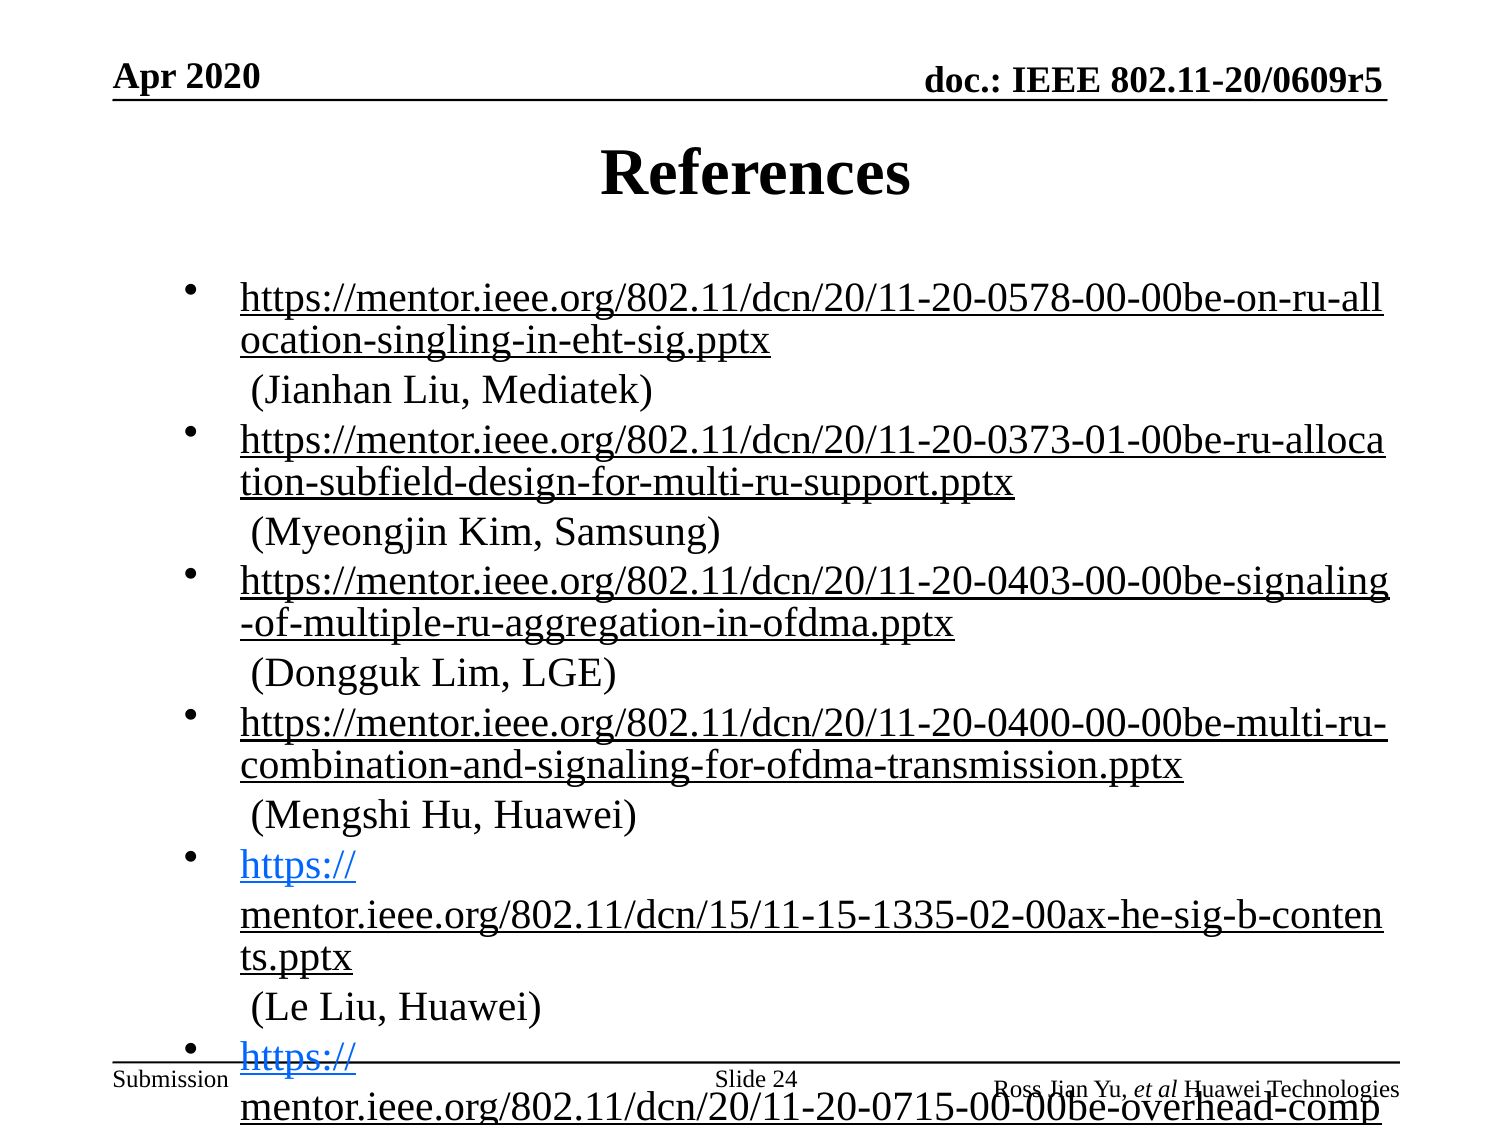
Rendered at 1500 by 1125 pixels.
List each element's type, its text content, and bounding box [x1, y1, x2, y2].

text_box https://mentor.ieee.org/802.11/dcn/20/11-20-0578-00-00be-on-ru-allocation-singling-in-eht-sig.pptx (Jianhan Liu, Mediatek) https://mentor.ieee.org/802.11/dcn/20/11-20-0373-01-00be-ru-allocation-subfield-design-for-multi-ru-support.pptx (Myeongjin Kim, Samsung) https://mentor.ieee.org/802.11/dcn/20/11-20-0403-00-00be-signaling-of-multiple-ru-aggregation-in-ofdma.pptx (Dongguk Lim, LGE) https://mentor.ieee.org/802.11/dcn/20/11-20-0400-00-00be-multi-ru-combination-and-signaling-for-ofdma-transmission.pptx (Mengshi Hu, Huawei) https://mentor.ieee.org/802.11/dcn/15/11-15-1335-02-00ax-he-sig-b-contents.pptx (Le Liu, Huawei) https://mentor.ieee.org/802.11/dcn/20/11-20-0715-00-00be-overhead-comparisons-of-eht-sig.pptx (Myeongjin Kim, Samsung) [169, 262, 1407, 1025]
text_box References [99, 124, 1413, 212]
slide_number Slide 24 [712, 1061, 800, 1093]
